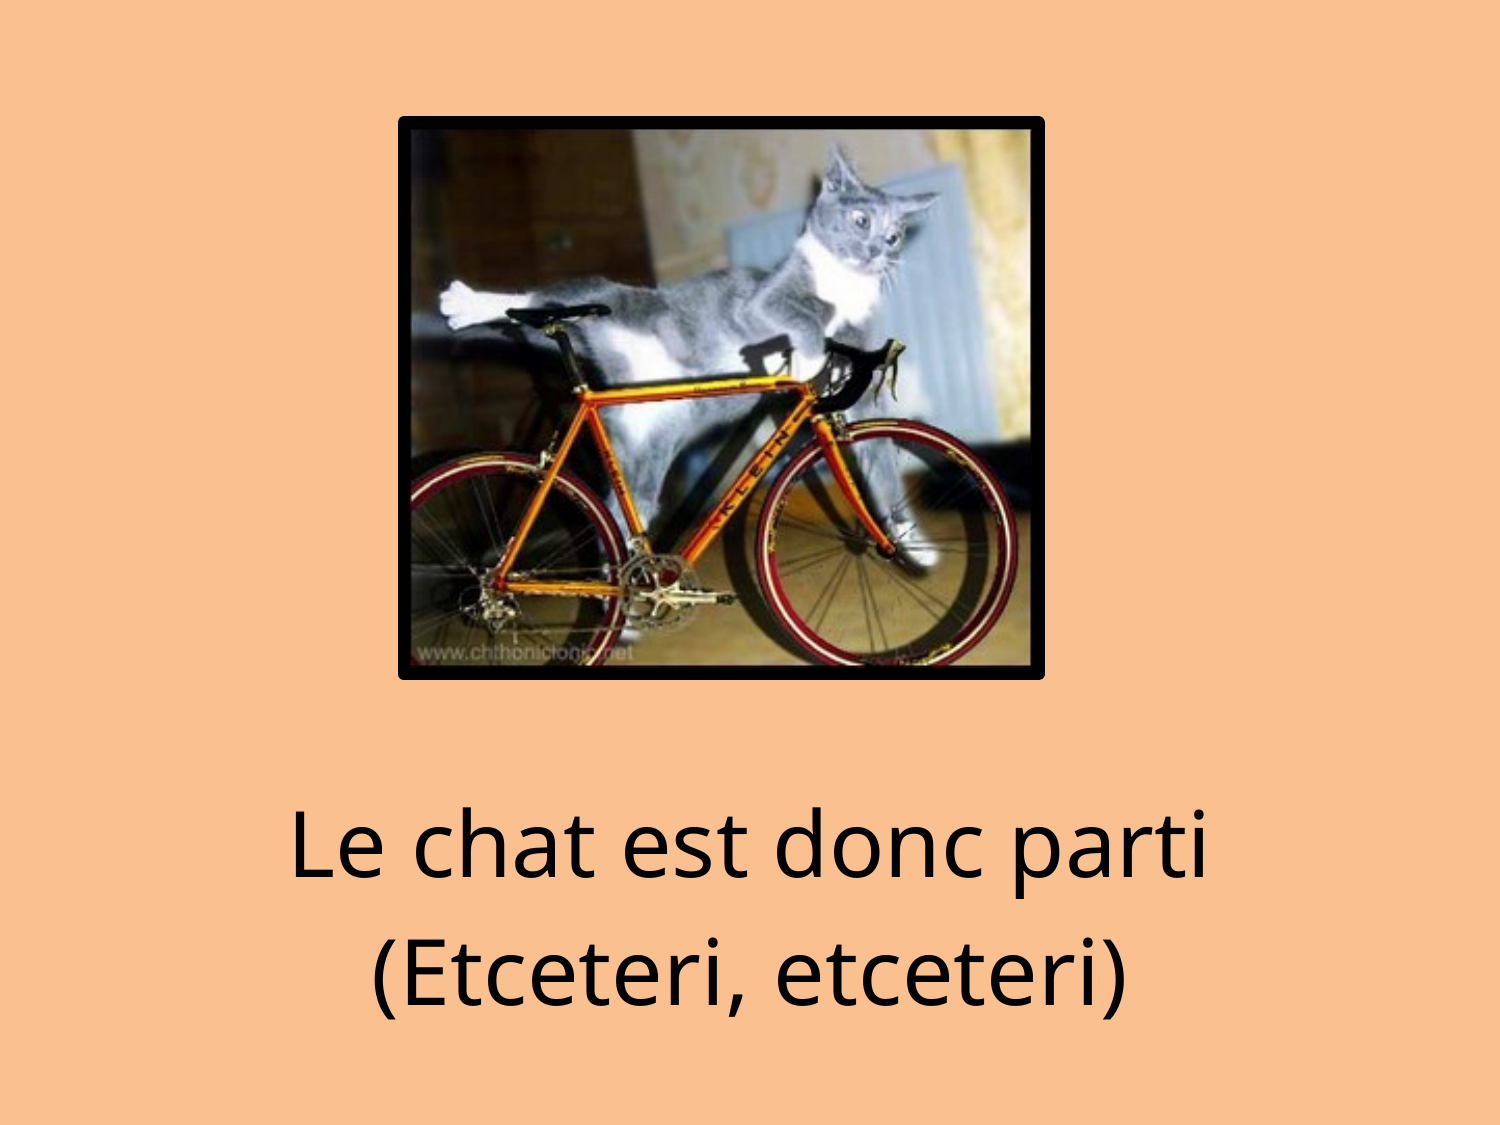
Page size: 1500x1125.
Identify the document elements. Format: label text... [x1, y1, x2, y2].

picture [409, 128, 1033, 669]
list Le chat est donc parti (Etceteri, etceteri) [75, 778, 1425, 1067]
